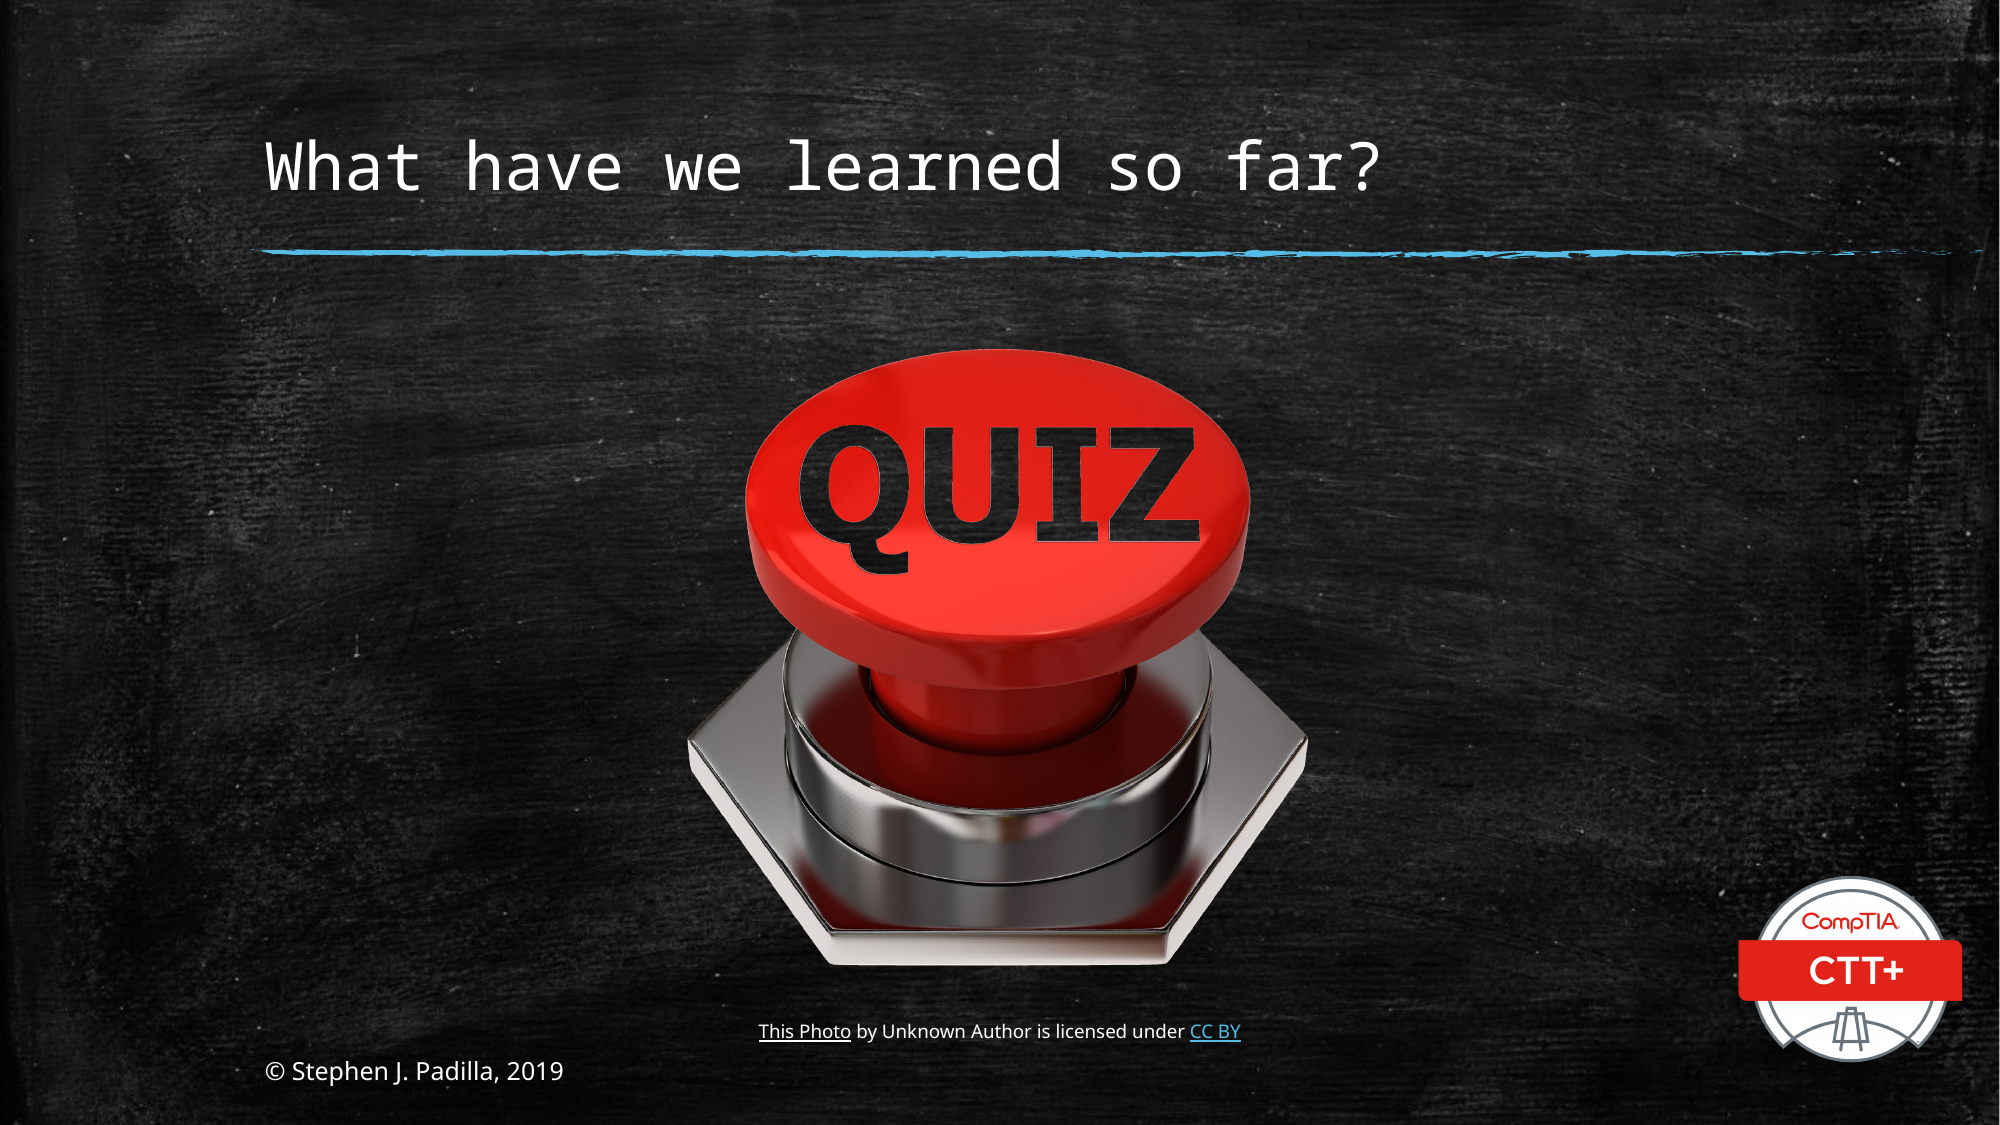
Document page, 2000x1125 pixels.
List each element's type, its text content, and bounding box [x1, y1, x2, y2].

picture [1699, 824, 2000, 1125]
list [533, 312, 1467, 1013]
text_box This Photo by Unknown Author is licensed under CC BY [533, 1013, 1467, 1053]
footer © Stephen J. Padilla, 2019 [249, 1050, 1288, 1096]
title What have we learned so far? [249, 45, 1750, 213]
